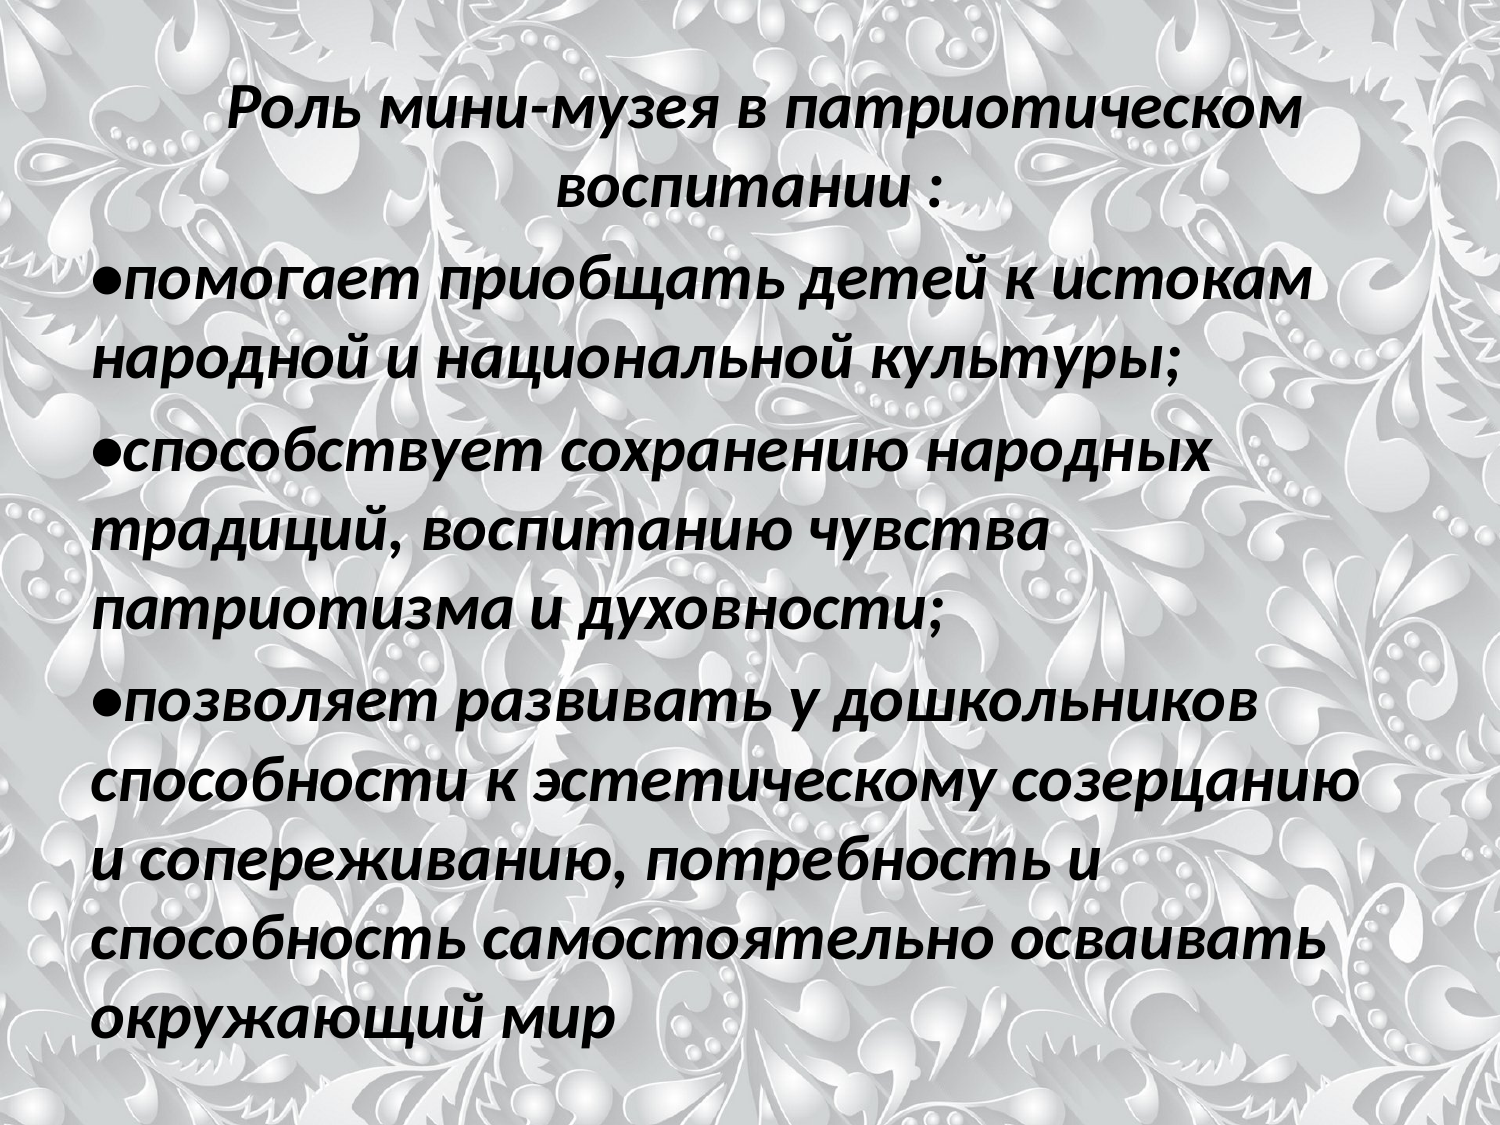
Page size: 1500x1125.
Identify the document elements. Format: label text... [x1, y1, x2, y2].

list Роль мини-музея в патриотическом воспитании : •помогает приобщать детей к истокам народной и национальной культуры; •способствует сохранению народных традиций, воспитанию чувства патриотизма и духовности; •позволяет развивать у дошкольников способности к эстетическому созерцанию и сопереживанию, потребность и способность самостоятельно осваивать окружающий мир [75, 54, 1425, 1071]
picture [0, 0, 1500, 1125]
